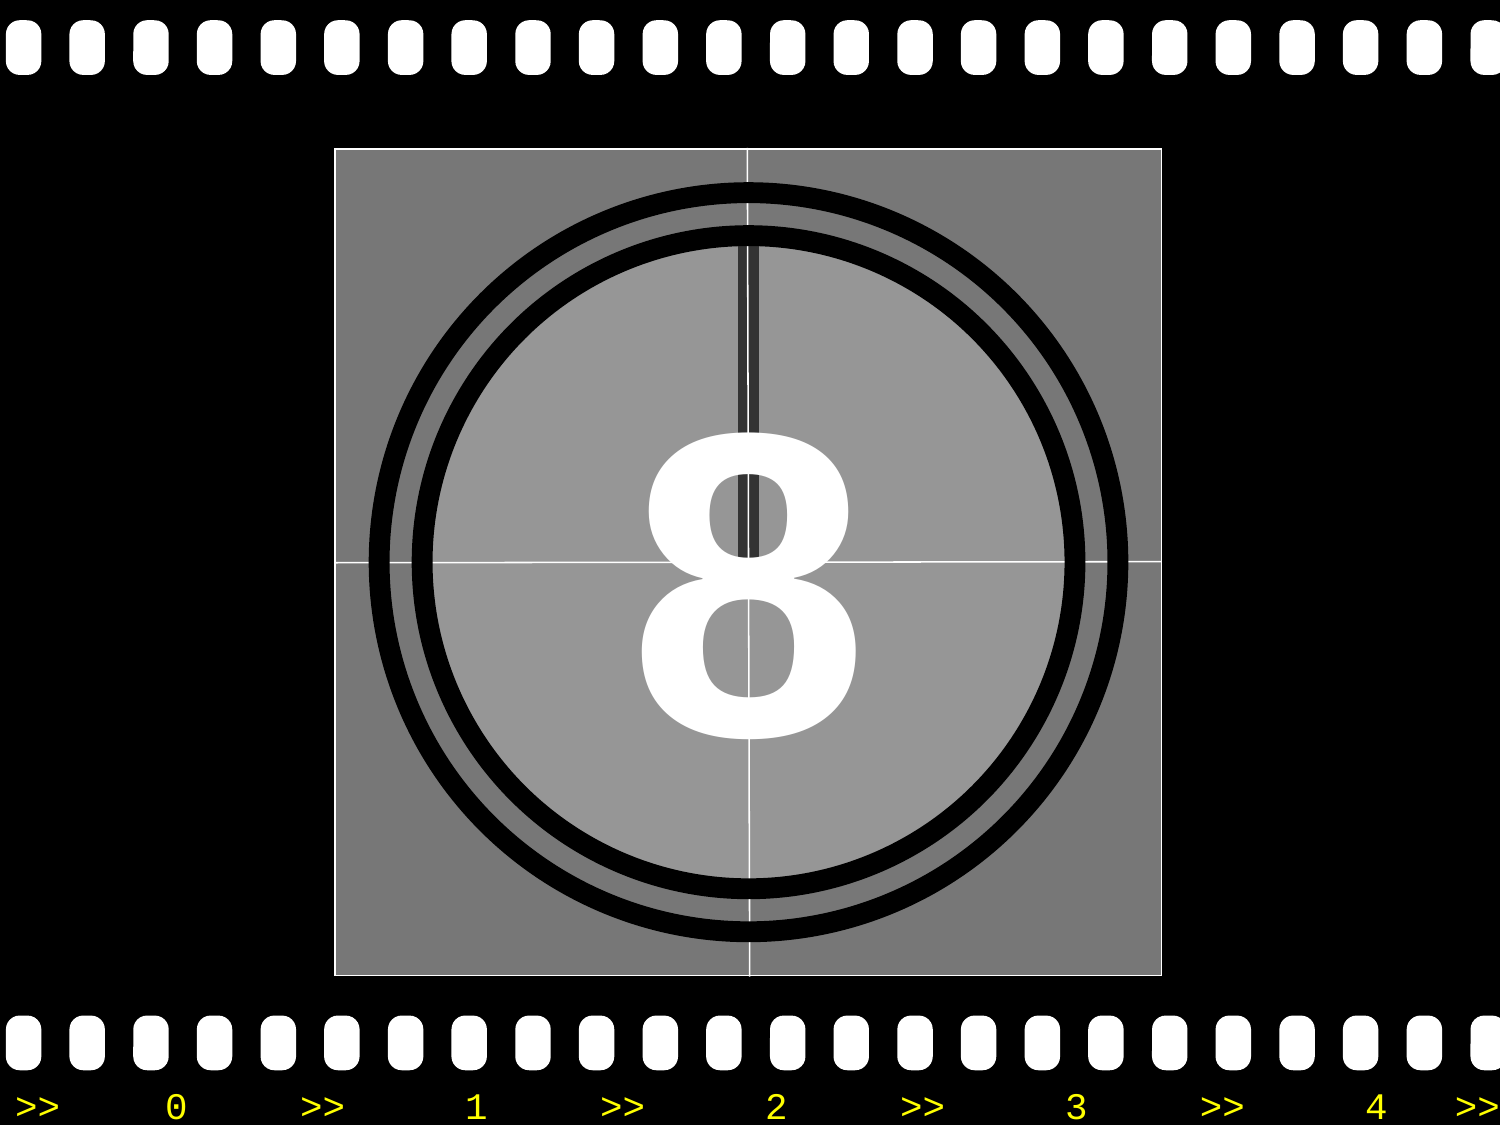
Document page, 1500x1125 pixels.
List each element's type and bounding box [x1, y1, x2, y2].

text_box [424, 235, 1073, 889]
text_box [748, 148, 1162, 561]
text_box [594, 898, 903, 932]
text_box [578, 192, 919, 234]
text_box [335, 563, 749, 976]
text_box [750, 562, 1162, 976]
text_box [379, 395, 419, 730]
text_box [1077, 393, 1118, 732]
text_box [335, 148, 747, 562]
